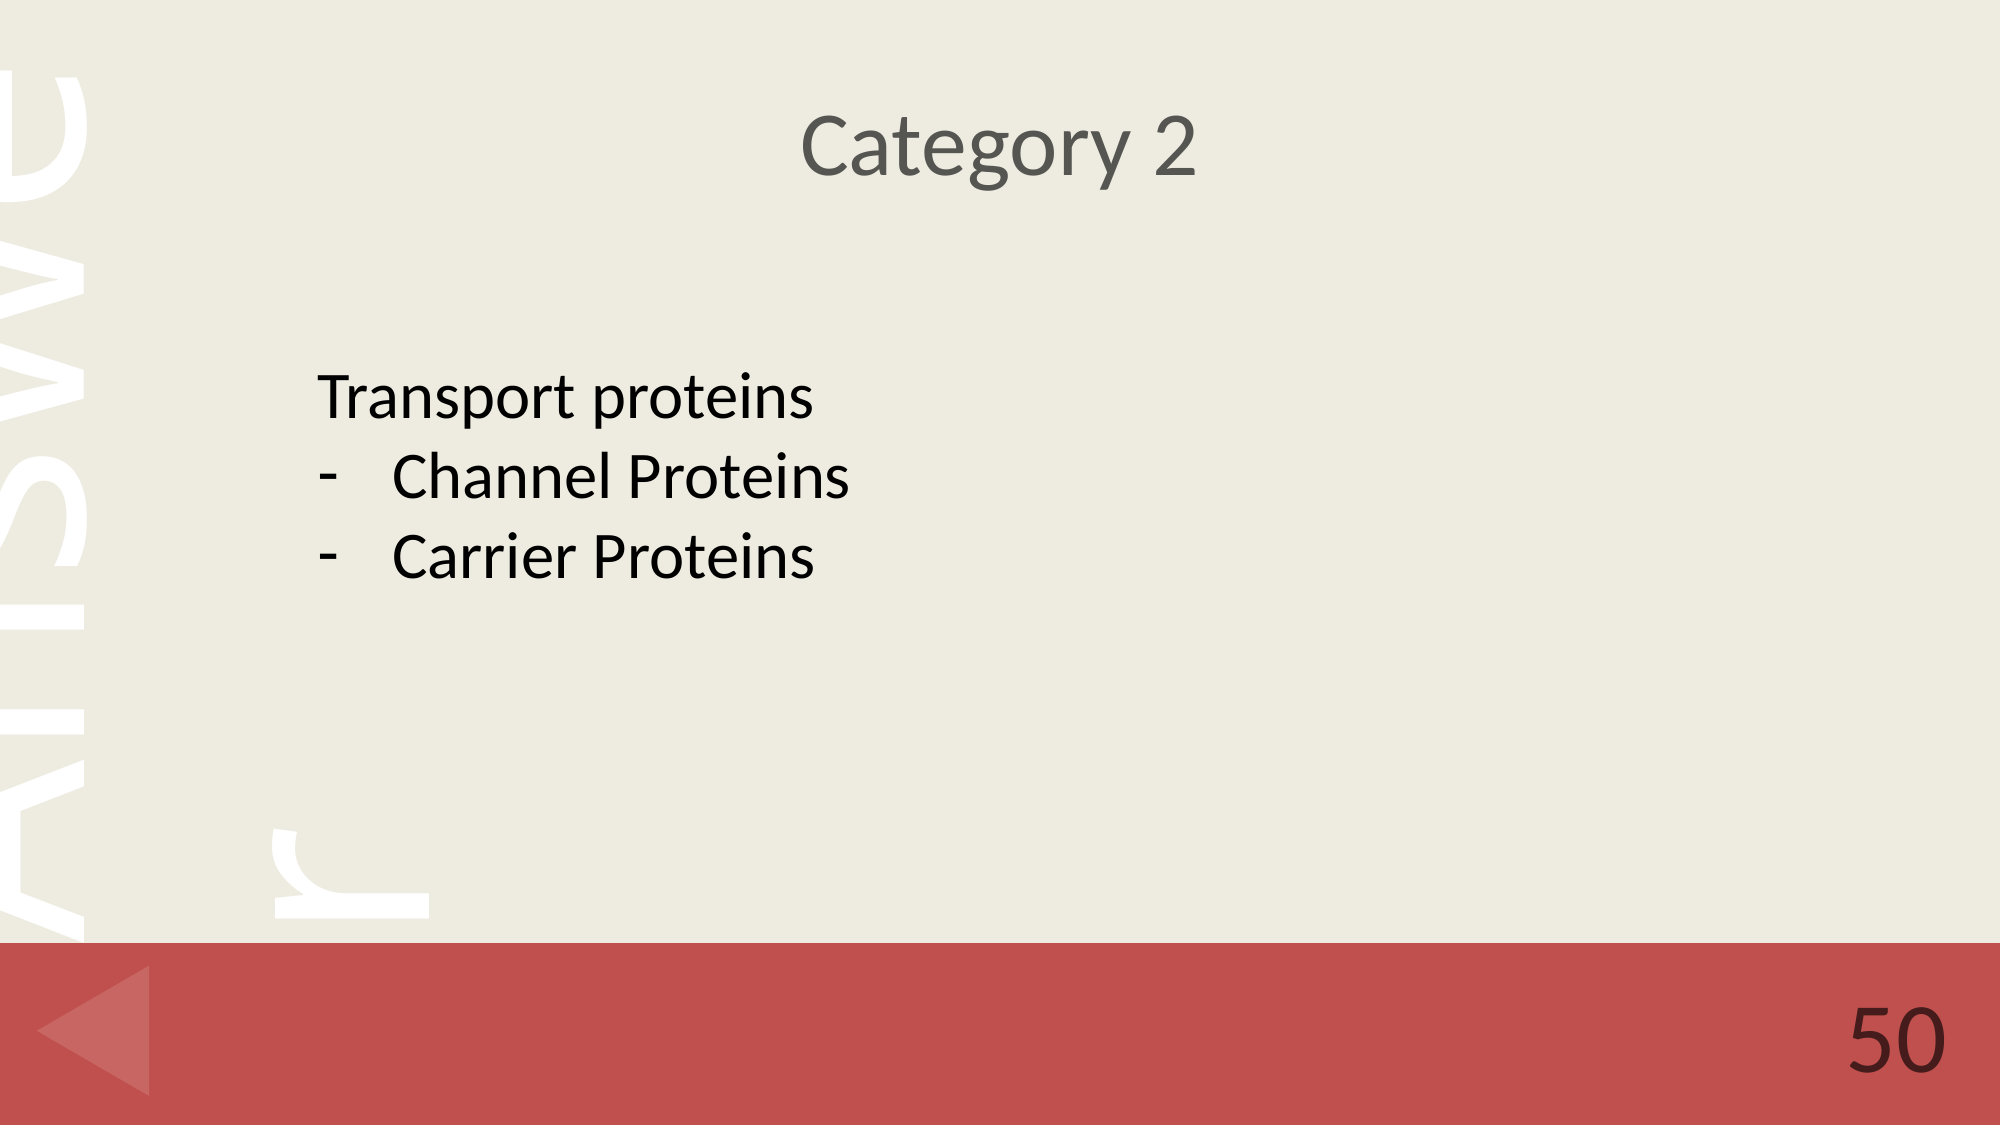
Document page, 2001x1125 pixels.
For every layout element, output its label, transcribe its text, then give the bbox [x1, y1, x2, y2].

list 50 [1494, 967, 1963, 1097]
title Category 2 [99, 45, 1900, 233]
list Transport proteins Channel Proteins Carrier Proteins [302, 307, 1760, 636]
